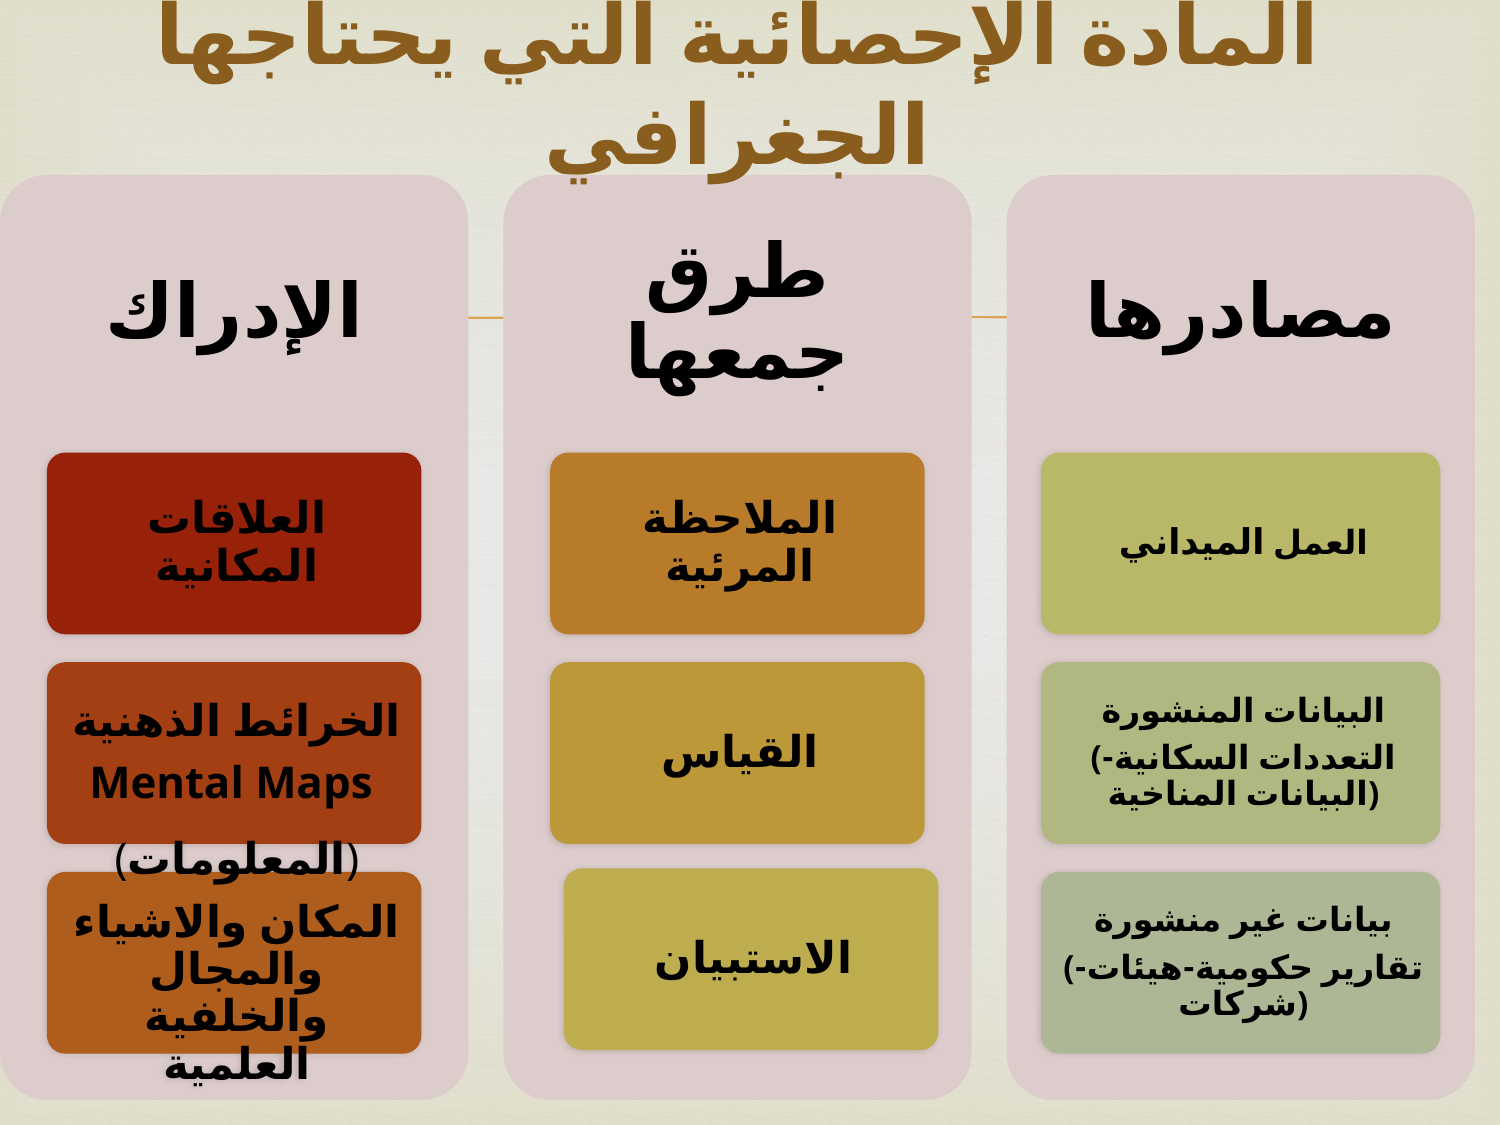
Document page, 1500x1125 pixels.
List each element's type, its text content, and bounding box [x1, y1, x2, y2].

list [0, 174, 1476, 1101]
title المادة الإحصائية التي يحتاجها الجغرافي [99, 24, 1375, 138]
